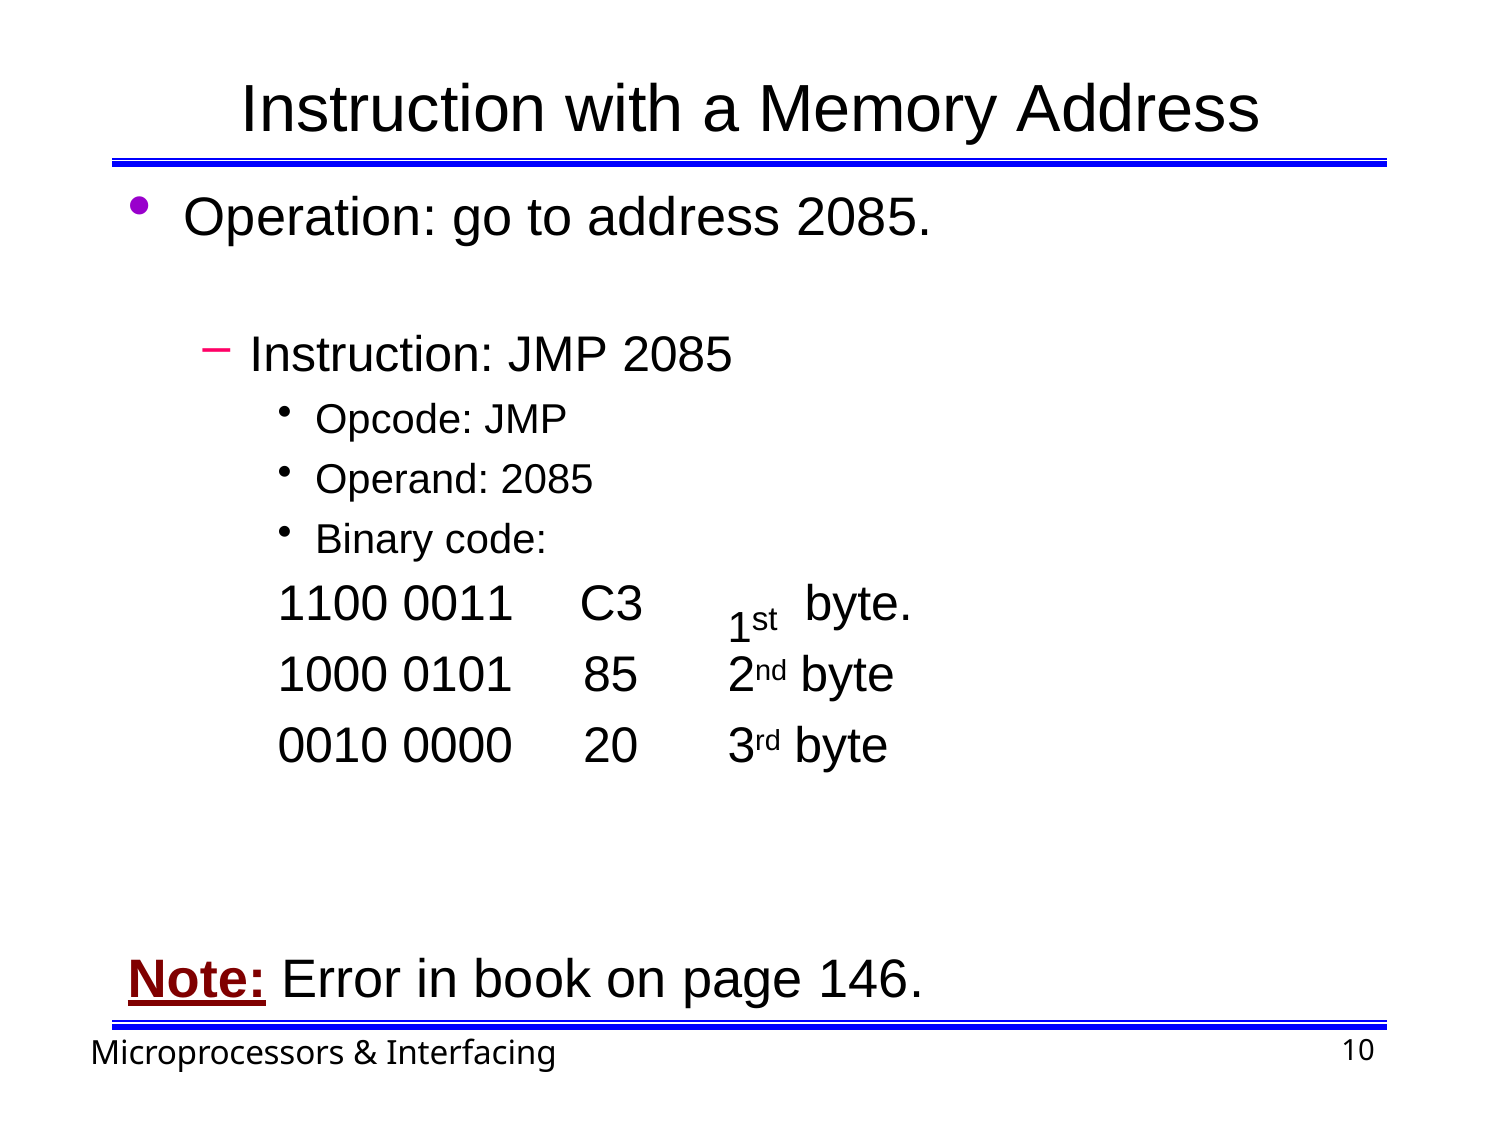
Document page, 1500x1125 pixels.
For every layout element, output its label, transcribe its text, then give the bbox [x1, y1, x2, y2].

title Instruction with a Memory Address [238, 62, 1261, 253]
text_box byte. [802, 568, 916, 631]
footer Microprocessors & Interfacing [88, 1025, 574, 1125]
text_box Operation: go to address 2085. Instruction: JMP 2085 Opcode: JMP Operand: 2085 Binary code: [125, 178, 935, 562]
text_box 1100 0011 C3 [275, 568, 644, 631]
table_header 85 [549, 647, 683, 711]
text_box 1st [725, 553, 784, 647]
table_header 2nd byte [683, 647, 906, 711]
slide_number 10 [1337, 1026, 1377, 1125]
table_header 1000 0101 [272, 647, 549, 711]
table_cell 3rd byte [683, 711, 906, 775]
table_cell 0010 0000 [272, 711, 549, 775]
text_box Note: Error in book on page 146. [125, 941, 926, 1009]
table_cell 20 [549, 711, 683, 775]
